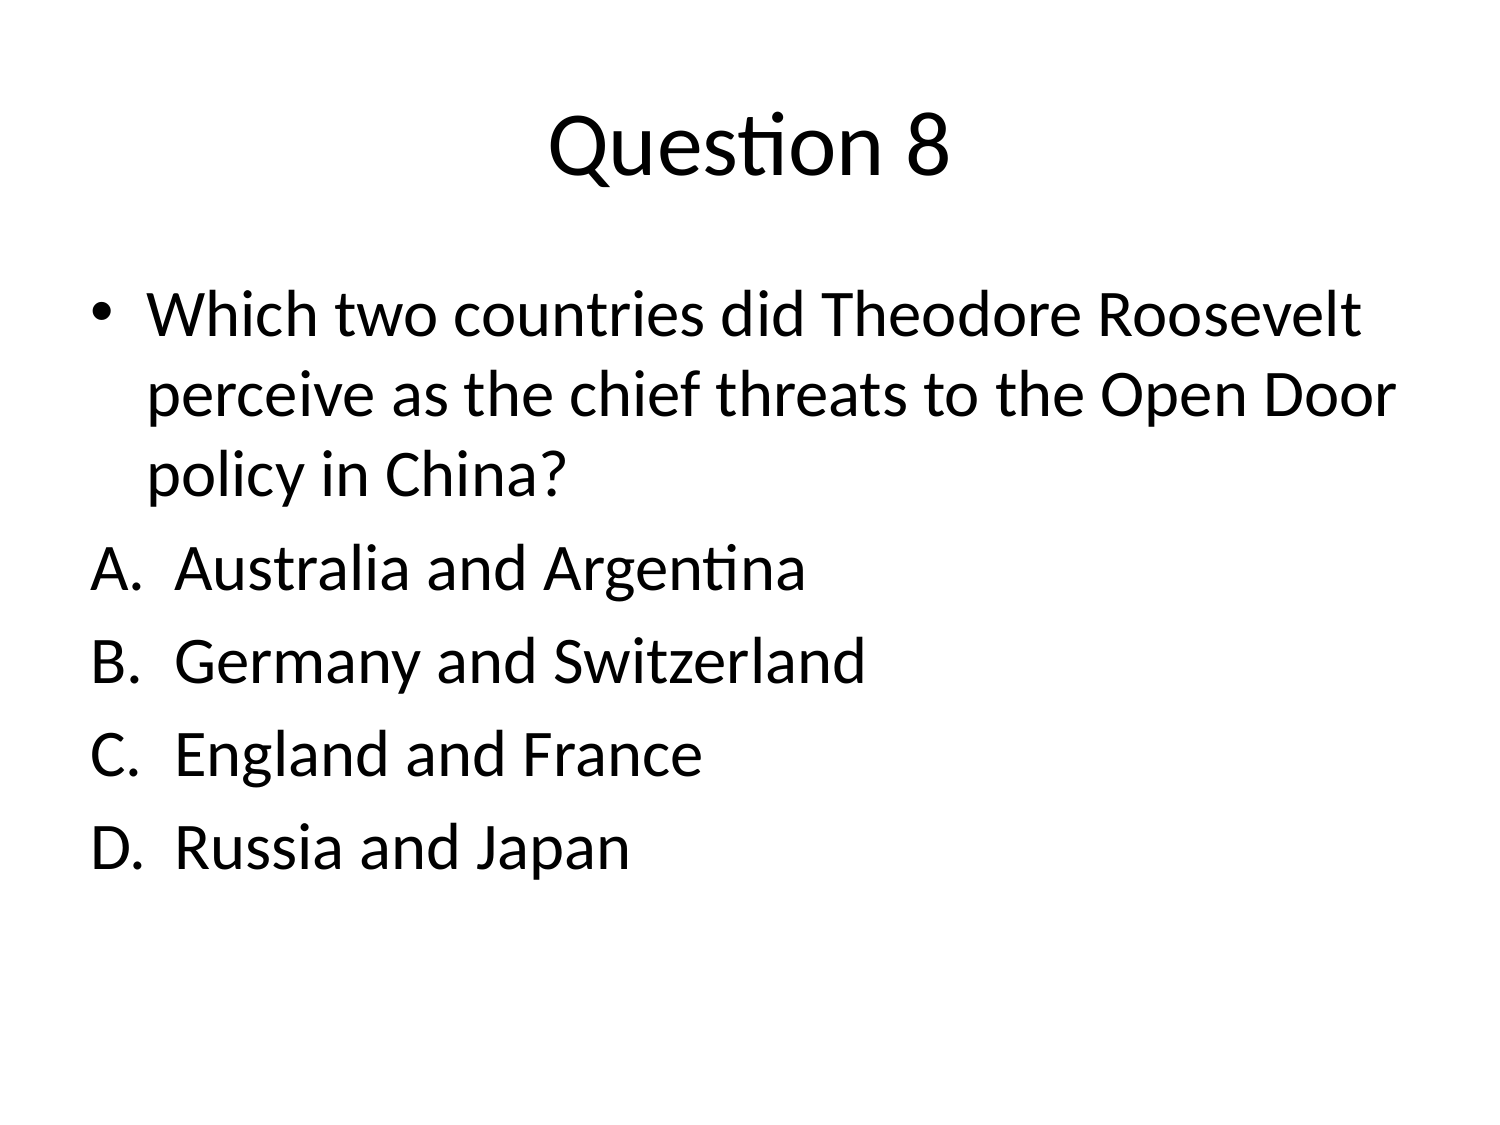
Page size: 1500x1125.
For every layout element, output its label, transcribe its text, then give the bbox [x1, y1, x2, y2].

title Question 8 [75, 45, 1425, 233]
list Which two countries did Theodore Roosevelt perceive as the chief threats to the Open Door policy in China? Australia and Argentina Germany and Switzerland England and France Russia and Japan [75, 262, 1425, 1005]
